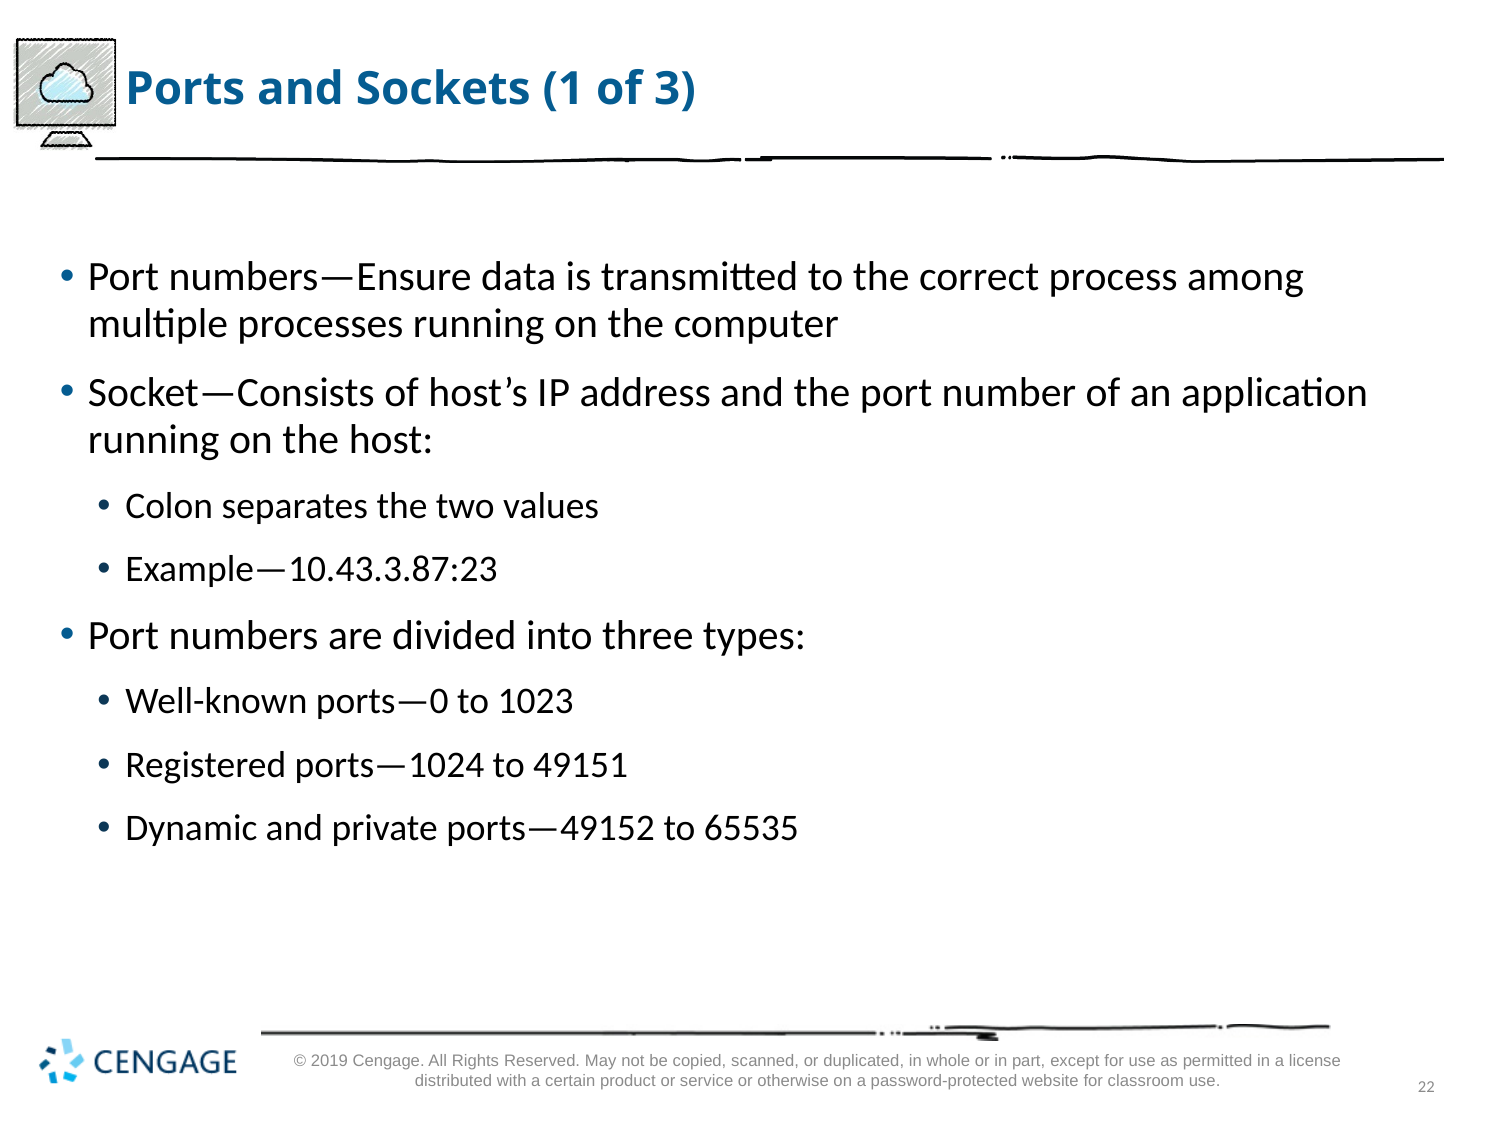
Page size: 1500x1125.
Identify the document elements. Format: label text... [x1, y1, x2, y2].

footer © 2019 Cengage. All Rights Reserved. May not be copied, scanned, or duplicated, in whole or in part, except for use as permitted in a license distributed with a certain product or service or otherwise on a password-protected website for classroom use. [262, 1050, 1375, 1091]
picture [19, 1025, 249, 1096]
picture [13, 36, 117, 151]
list Port numbers—Ensure data is transmitted to the correct process among multiple processes running on the computer Socket—Consists of host’s I P address and the port number of an application running on the host: Colon separates the two values Example—10.43.3.87:23 Port numbers are divided into three types: Well-known ports—0 to 1023 Registered ports—1024 to 49151 Dynamic and private ports—49152 to 65535 [59, 252, 1441, 856]
picture [95, 155, 1444, 163]
title Ports and Sockets (1 of 3) [125, 66, 1442, 116]
picture [261, 1024, 1331, 1041]
